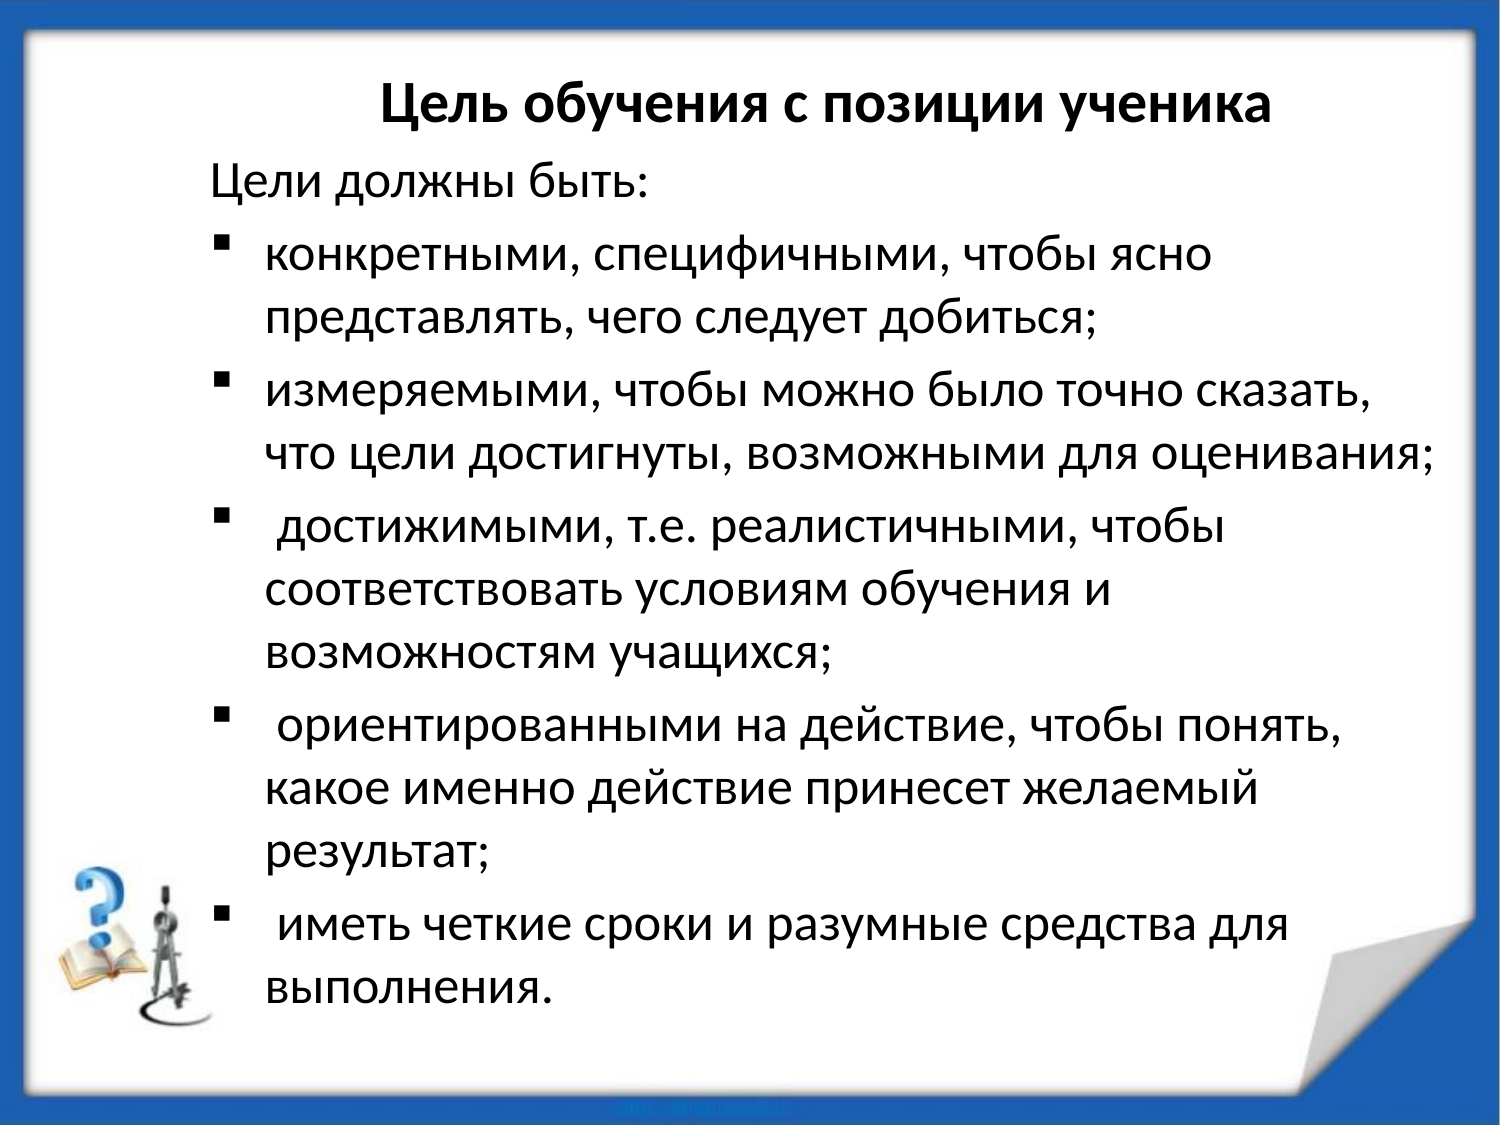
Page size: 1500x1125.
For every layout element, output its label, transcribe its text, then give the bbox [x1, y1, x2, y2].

list Цель обучения с позиции ученика Цели должны быть: конкретными, специфичными, чтобы ясно представлять, чего следует добиться; измеряемыми, чтобы можно было точно сказать, что цели достигнуты, возможными для оценивания; достижимыми, т.е. реалистичными, чтобы соответствовать условиям обучения и возможностям учащихся; ориентированными на действие, чтобы понять, какое именно действие принесет желаемый результат; иметь четкие сроки и разумные средства для выполнения. [194, 54, 1459, 1083]
picture [0, 0, 1500, 1125]
